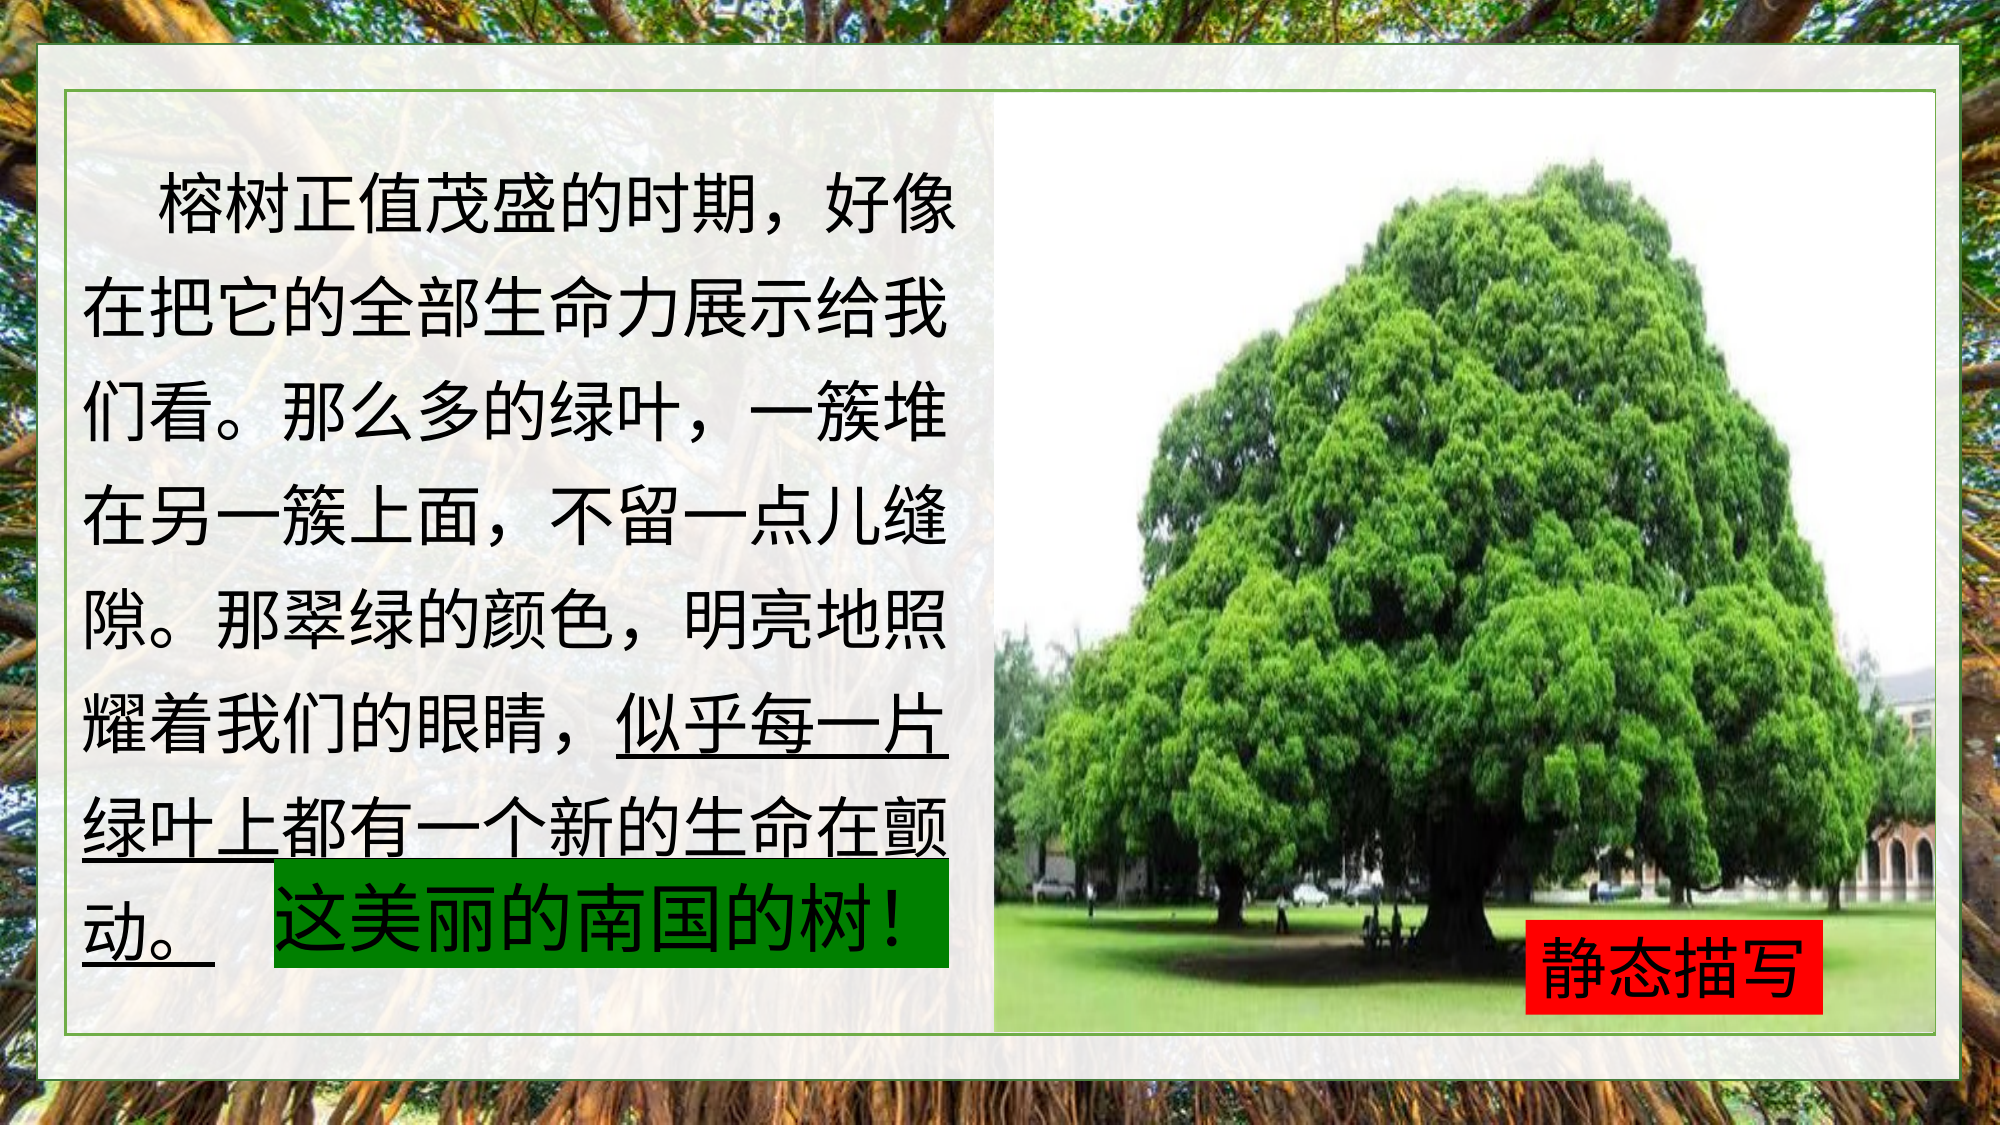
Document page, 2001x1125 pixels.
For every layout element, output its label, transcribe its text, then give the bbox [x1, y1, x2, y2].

picture [0, 0, 2000, 1125]
text_box 榕树正值茂盛的时期，好像在把它的全部生命力展示给我们看。那么多的绿叶，一簇堆在另一簇上面，不留一点儿缝隙。那翠绿的颜色，明亮地照耀着我们的眼睛，似乎每一片绿叶上都有一个新的生命在颤动。 [66, 130, 994, 601]
text_box 这美丽的南国的树！ [258, 863, 994, 969]
